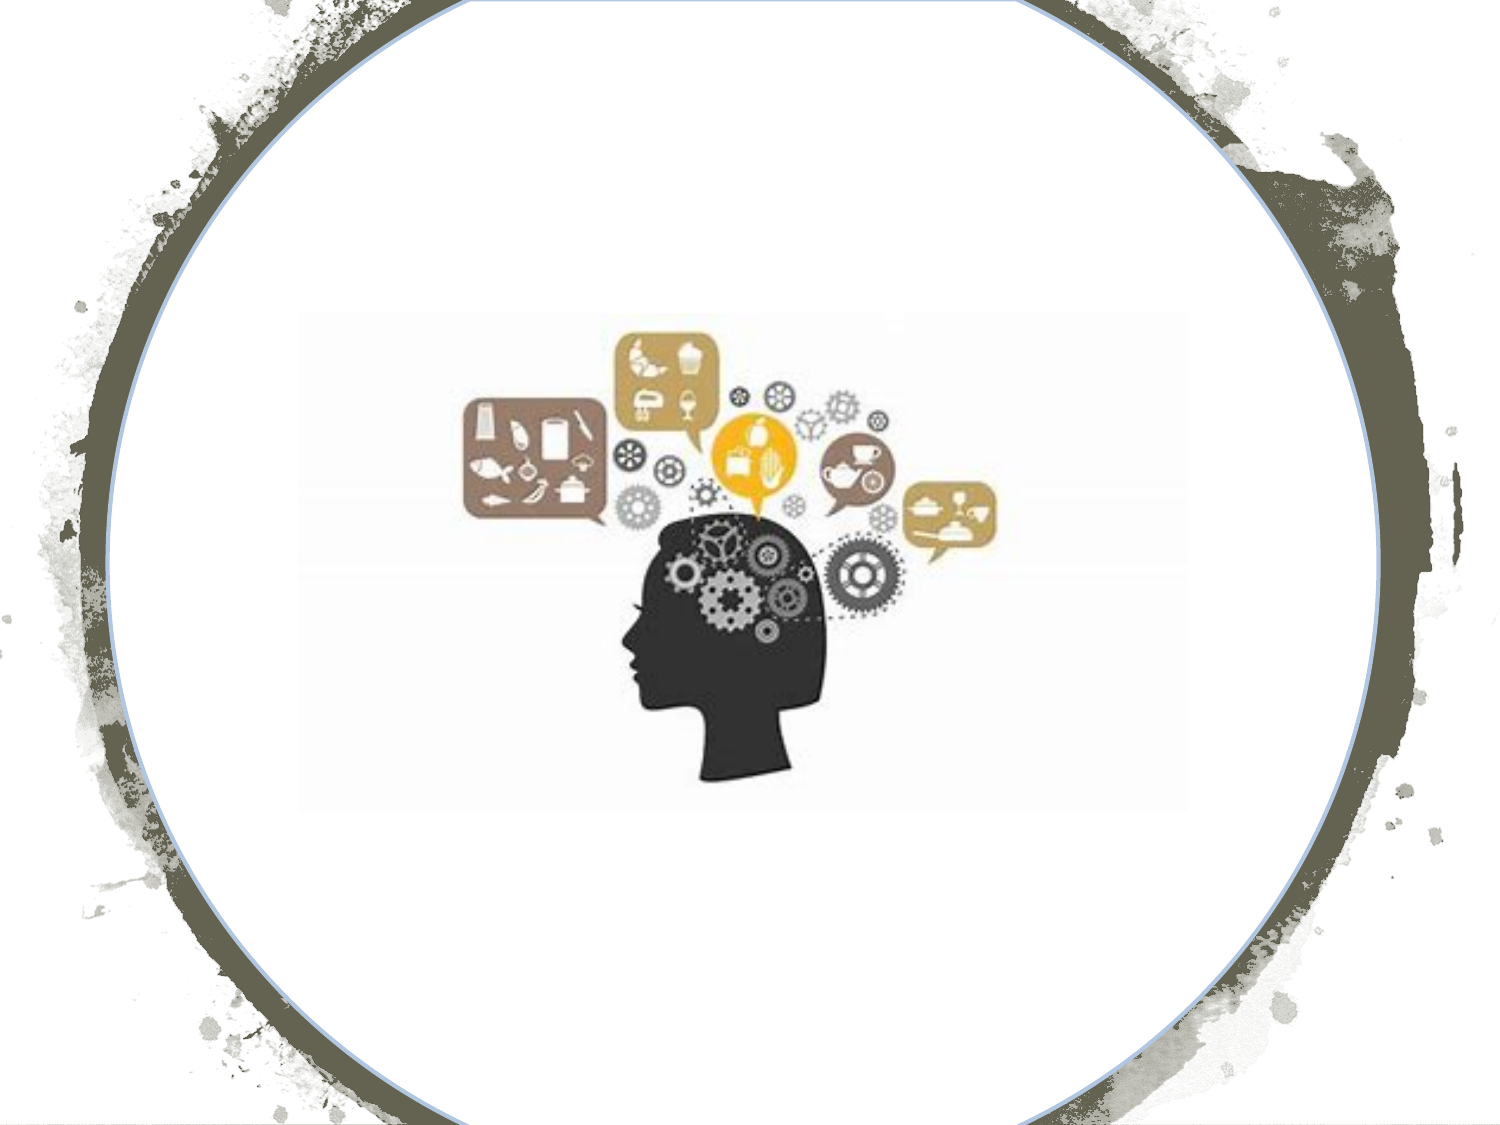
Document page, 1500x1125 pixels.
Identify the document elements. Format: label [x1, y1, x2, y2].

picture [0, 0, 1500, 1125]
list [298, 313, 1188, 812]
